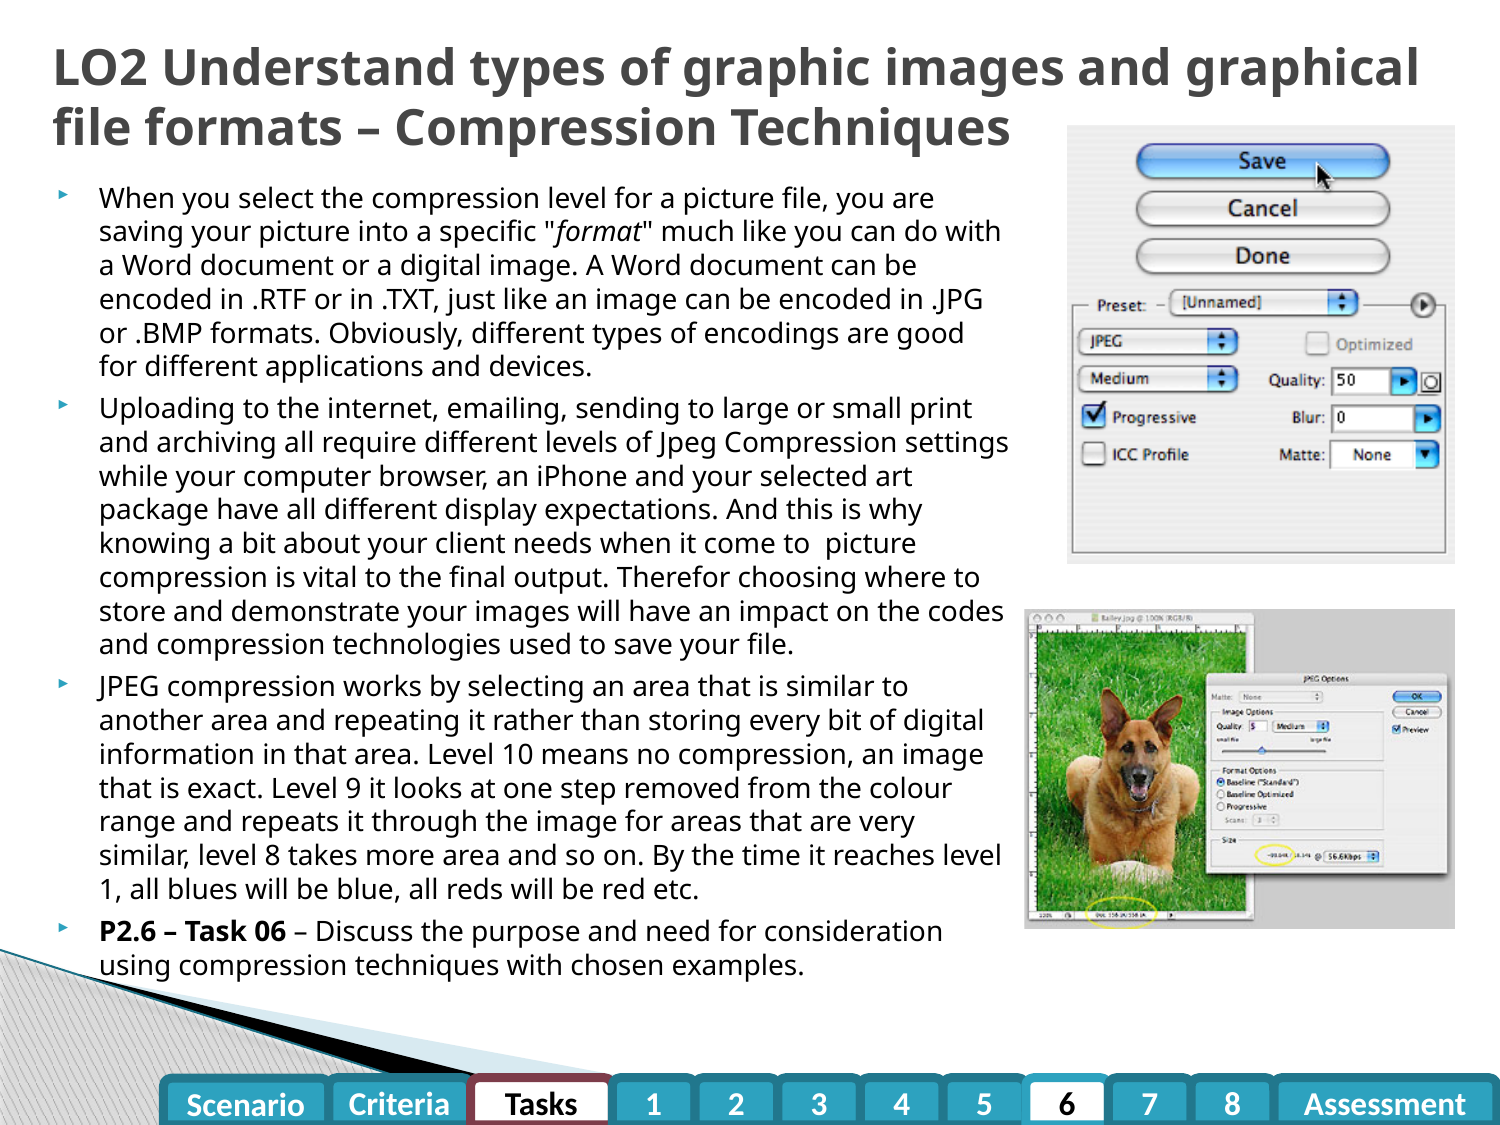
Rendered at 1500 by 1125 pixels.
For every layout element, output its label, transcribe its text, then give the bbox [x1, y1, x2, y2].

list When you select the compression level for a picture file, you are saving your picture into a specific "format" much like you can do with a Word document or a digital image. A Word document can be encoded in .RTF or in .TXT, just like an image can be encoded in .JPG or .BMP formats. Obviously, different types of encodings are good for different applications and devices. Uploading to the internet, emailing, sending to large or small print and archiving all require different levels of Jpeg Compression settings while your computer browser, an iPhone and your selected art package have all different display expectations. And this is why knowing a bit about your client needs when it come to picture compression is vital to the final output. Therefor choosing where to store and demonstrate your images will have an impact on the codes and compression technologies used to save your file. JPEG compression works by selecting an area that is similar to another area and repeating it rather than storing every bit of digital information in that area. Level 10 means no compression, an image that is exact. Level 9 it looks at one step removed from the colour range and repeats it through the image for areas that are very similar, level 8 takes more area and so on. By the time it reaches level 1, all blues will be blue, all reds will be red etc. P2.6 – Task 06 – Discuss the purpose and need for consideration using compression techniques with chosen examples. [41, 173, 1026, 1047]
text_box Assessment [1274, 1073, 1500, 1125]
text_box Tasks [466, 1073, 612, 1125]
picture [1023, 609, 1456, 929]
text_box 5 [938, 1073, 1026, 1125]
text_box 4 [855, 1073, 943, 1125]
text_box 2 [690, 1073, 778, 1125]
text_box 7 [1103, 1073, 1191, 1125]
text_box 8 [1186, 1073, 1279, 1125]
text_box 1 [607, 1073, 695, 1125]
text_box 3 [773, 1073, 860, 1125]
title LO2 Understand types of graphic images and graphical file formats – Compression Techniques [37, 19, 1471, 173]
text_box Criteria [324, 1073, 470, 1125]
text_box 6 [1021, 1073, 1108, 1125]
text_box Scenario [158, 1073, 328, 1125]
picture [1066, 125, 1456, 565]
